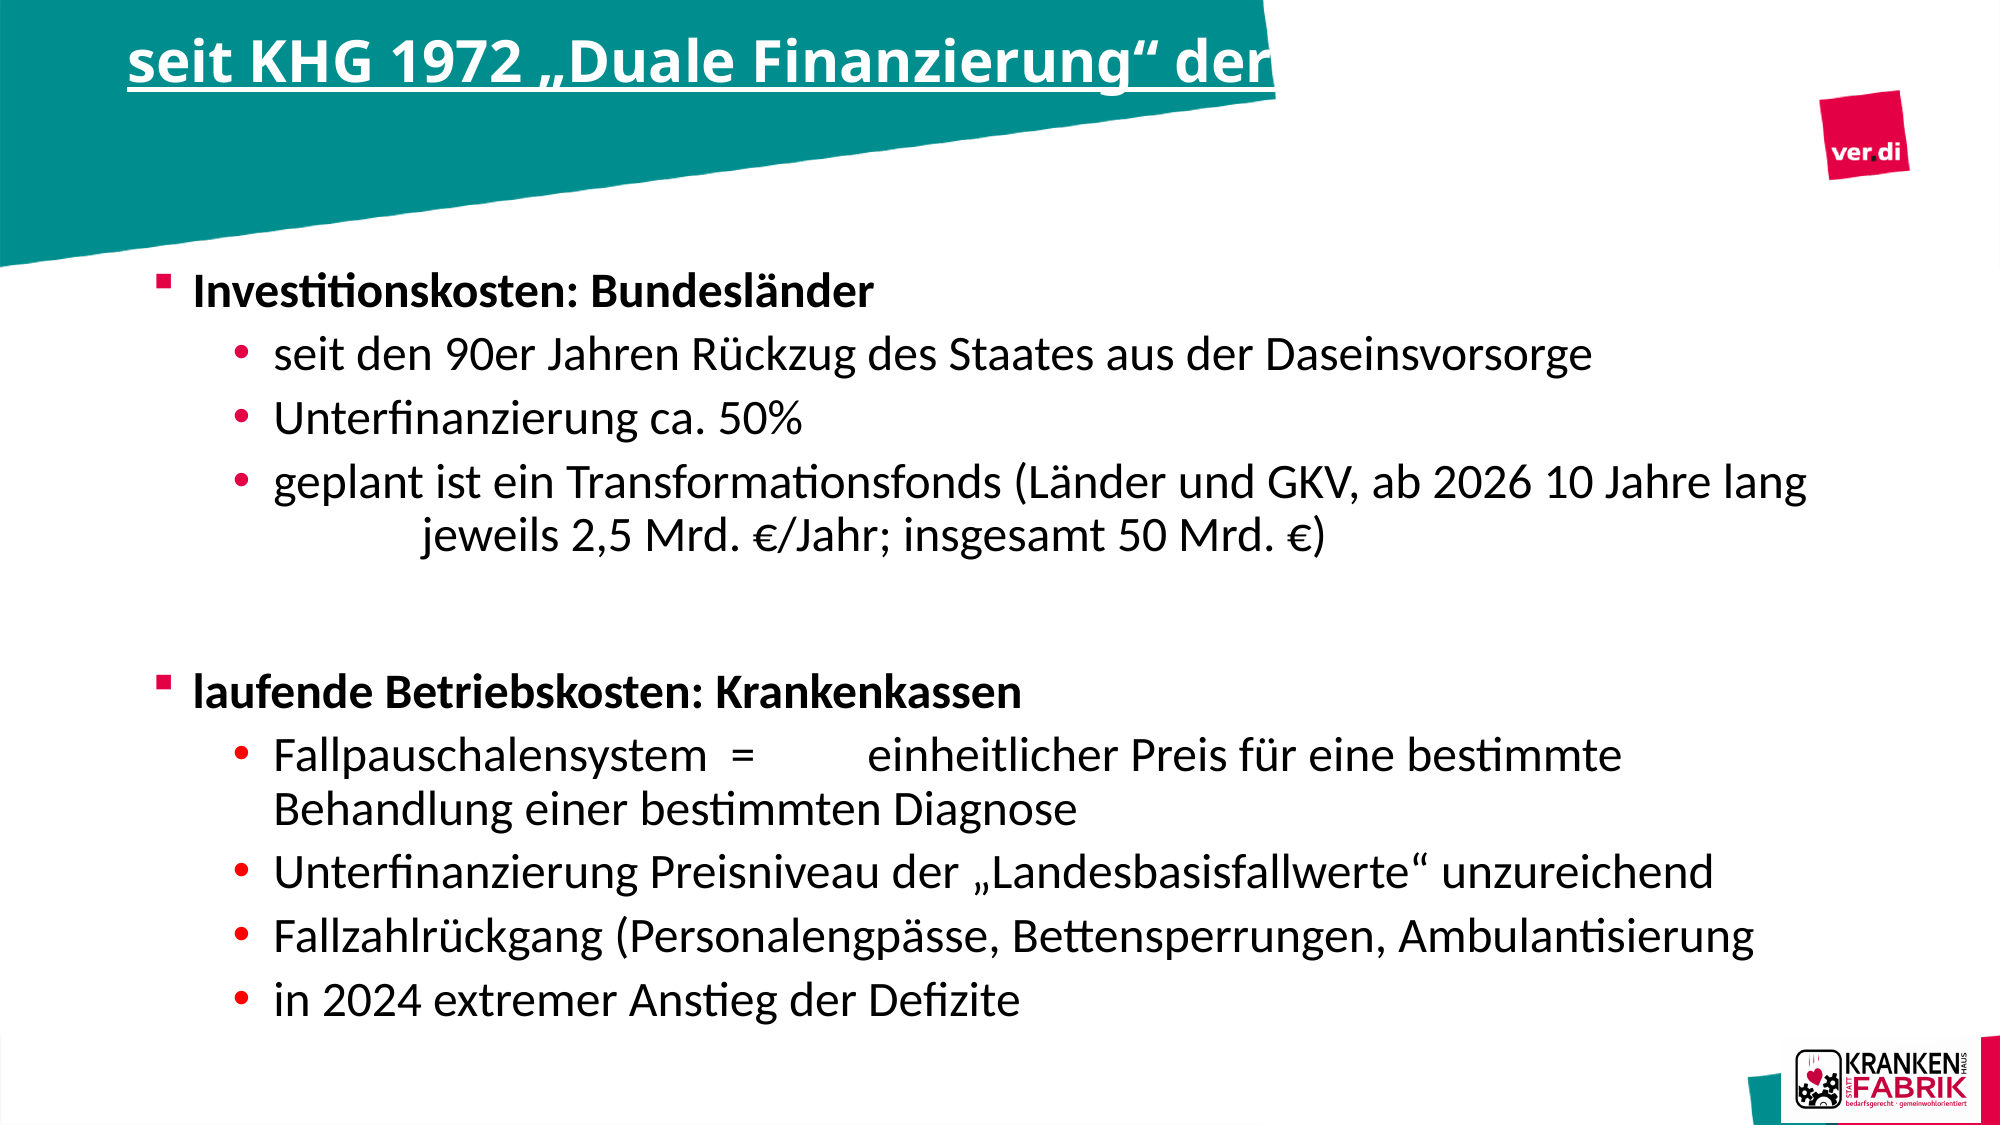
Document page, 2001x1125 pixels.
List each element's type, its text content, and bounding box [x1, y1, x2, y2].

list Investitionskosten: Bundesländer seit den 90er Jahren Rückzug des Staates aus der Daseinsvorsorge Unterfinanzierung ca. 50% geplant ist ein Transformationsfonds (Länder und GKV, ab 2026 10 Jahre lang jeweils 2,5 Mrd. €/Jahr; insgesamt 50 Mrd. €) laufende Betriebskosten: Krankenkassen Fallpauschalensystem = einheitlicher Preis für eine bestimmte Behandlung einer bestimmten Diagnose Unterfinanzierung Preisniveau der „Landesbasisfallwerte“ unzureichend Fallzahlrückgang (Personalengpässe, Bettensperrungen, Ambulantisierung in 2024 extremer Anstieg der Defizite [137, 257, 1887, 1082]
picture [0, 0, 2000, 1125]
title seit KHG 1972 „Duale Finanzierung“ der KH [112, 24, 1838, 243]
